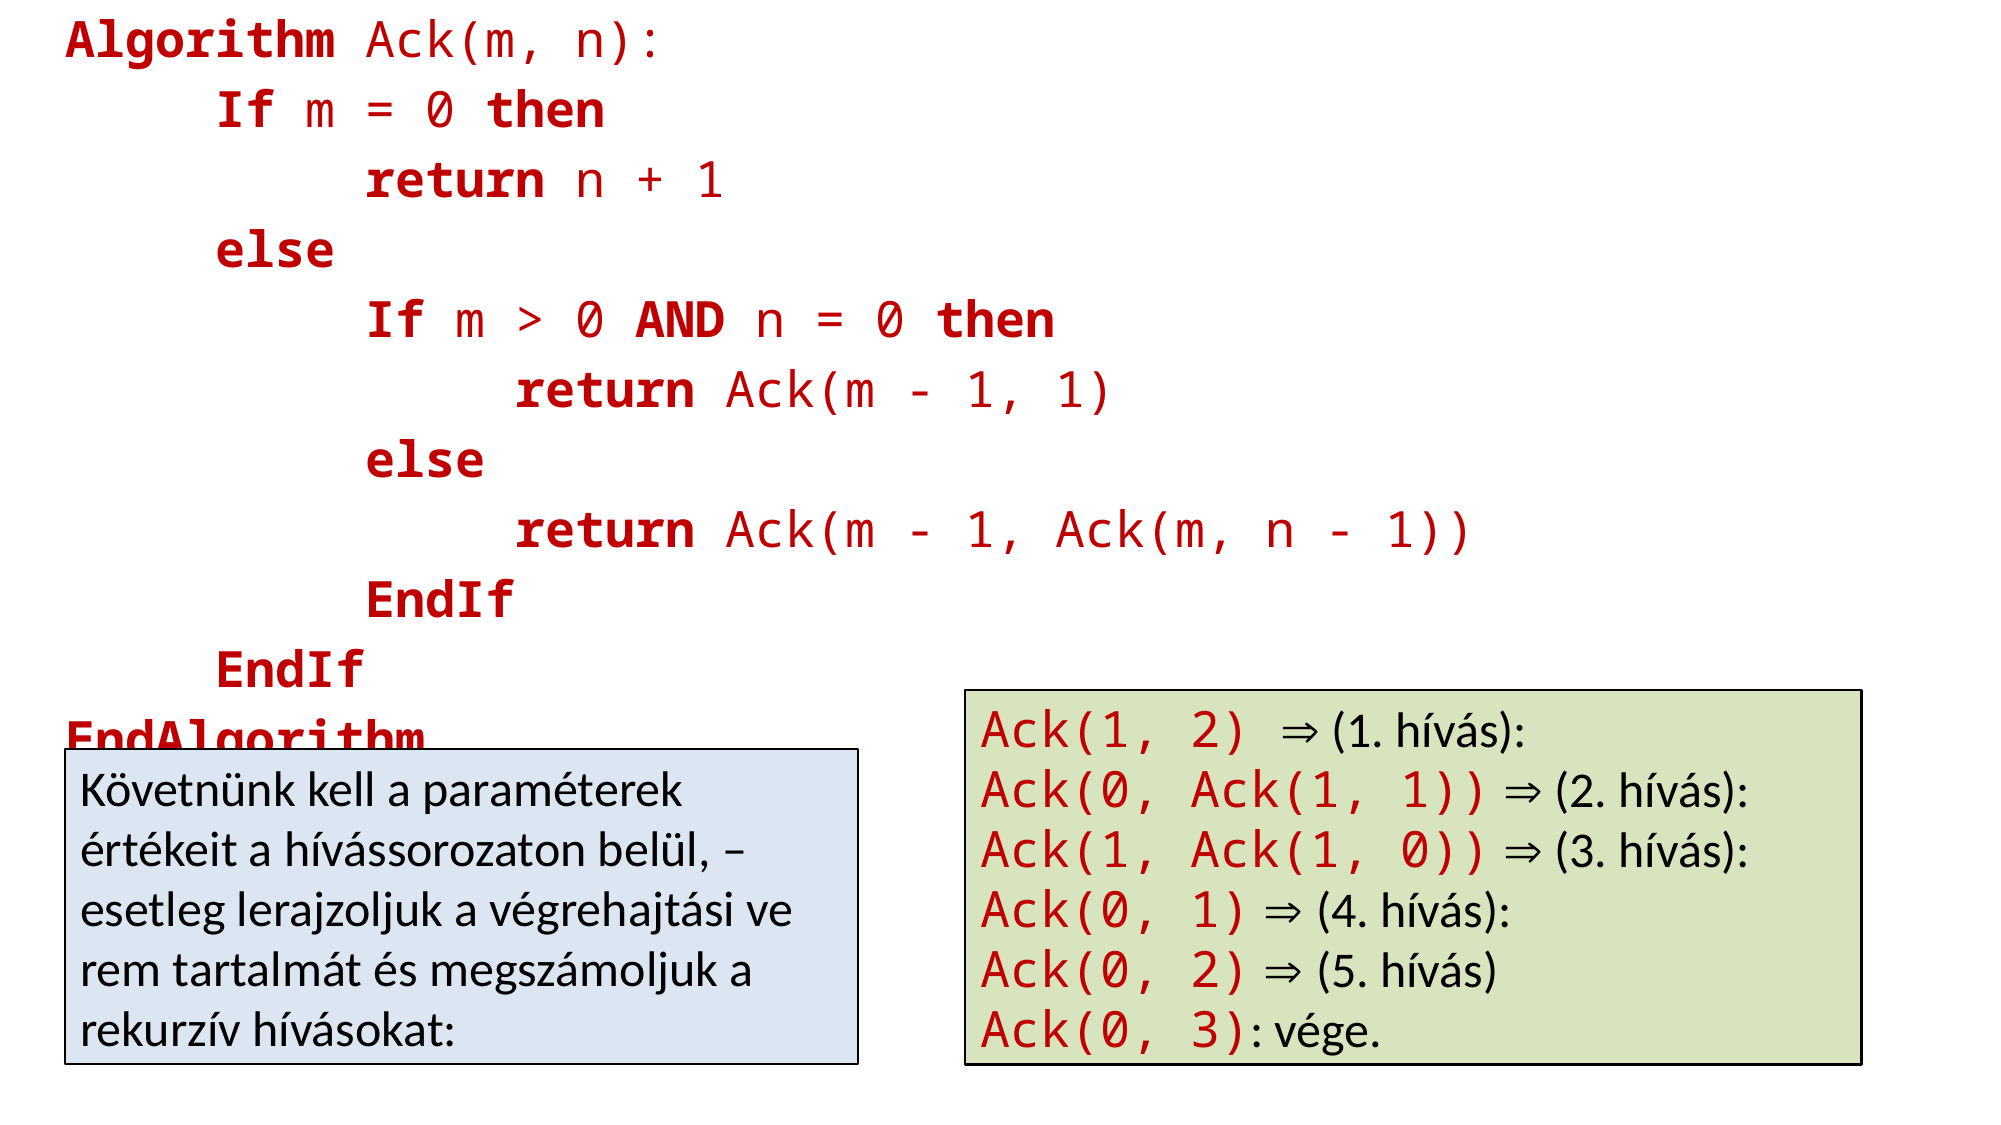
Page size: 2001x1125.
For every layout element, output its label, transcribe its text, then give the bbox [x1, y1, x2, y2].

text_box Ack(1, 2)  (1. hívás): Ack(0, Ack(1, 1))  (2. hívás): Ack(1, Ack(1, 0))  (3. hívás): Ack(0, 1)  (4. hívás): Ack(0, 2)  (5. hívás) Ack(0, 3): vége. [965, 689, 1862, 1065]
list Algorithm Ack(m, n): If m = 0 then return n + 1 else If m > 0 AND n = 0 then return Ack(m - 1, 1) else return Ack(m - 1, Ack(m, n - 1)) EndIf EndIf EndAlgorithm [50, 0, 2000, 792]
text_box Követnünk kell a pa­raméterek értékeit a hívássorozaton belül, – esetleg lerajzoljuk a végrehajtási ve­rem tartalmát és megszámoljuk a rekurzív hívásokat: [65, 749, 858, 1065]
